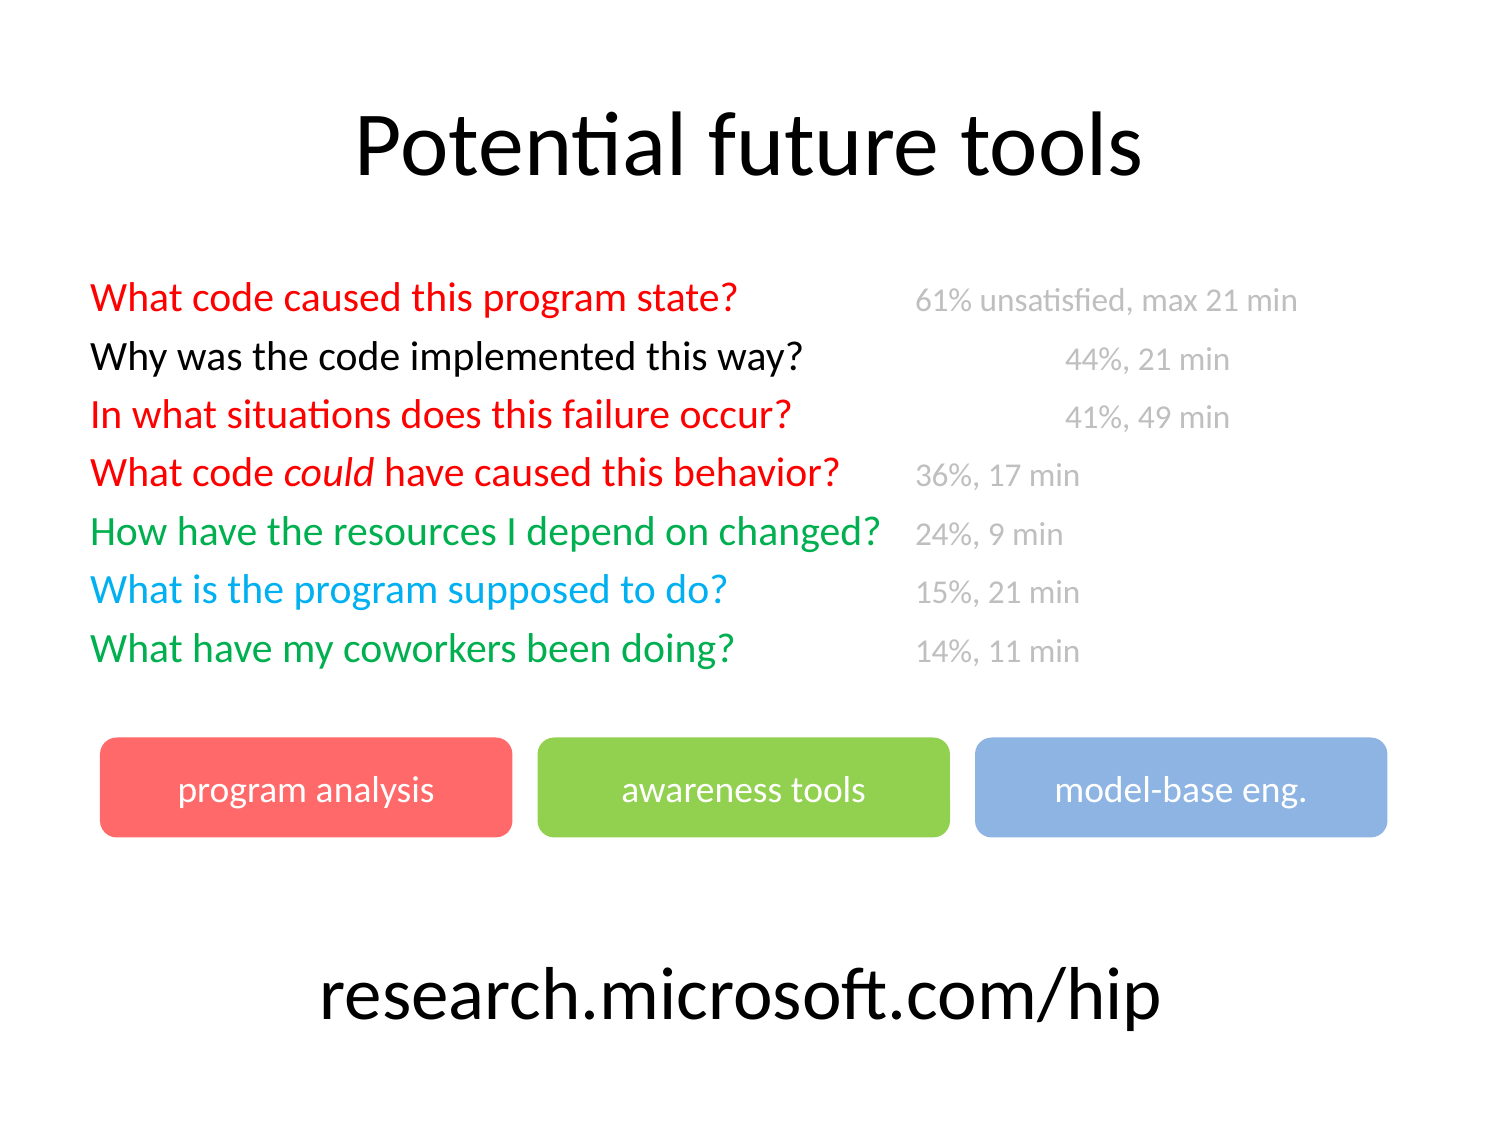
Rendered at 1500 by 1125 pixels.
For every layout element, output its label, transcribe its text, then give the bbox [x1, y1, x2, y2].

title Potential future tools [75, 45, 1425, 233]
text_box research.microsoft.com/hip [304, 937, 1179, 1043]
text_box program analysis [97, 735, 515, 840]
text_box model-base eng. [972, 735, 1390, 840]
list What code caused this program state? 61% unsatisfied, max 21 min Why was the code implemented this way? 44%, 21 min In what situations does this failure occur? 41%, 49 min What code could have caused this behavior? 36%, 17 min How have the resources I depend on changed? 24%, 9 min What is the program supposed to do? 15%, 21 min What have my coworkers been doing? 14%, 11 min [75, 262, 1425, 688]
text_box awareness tools [535, 735, 953, 840]
